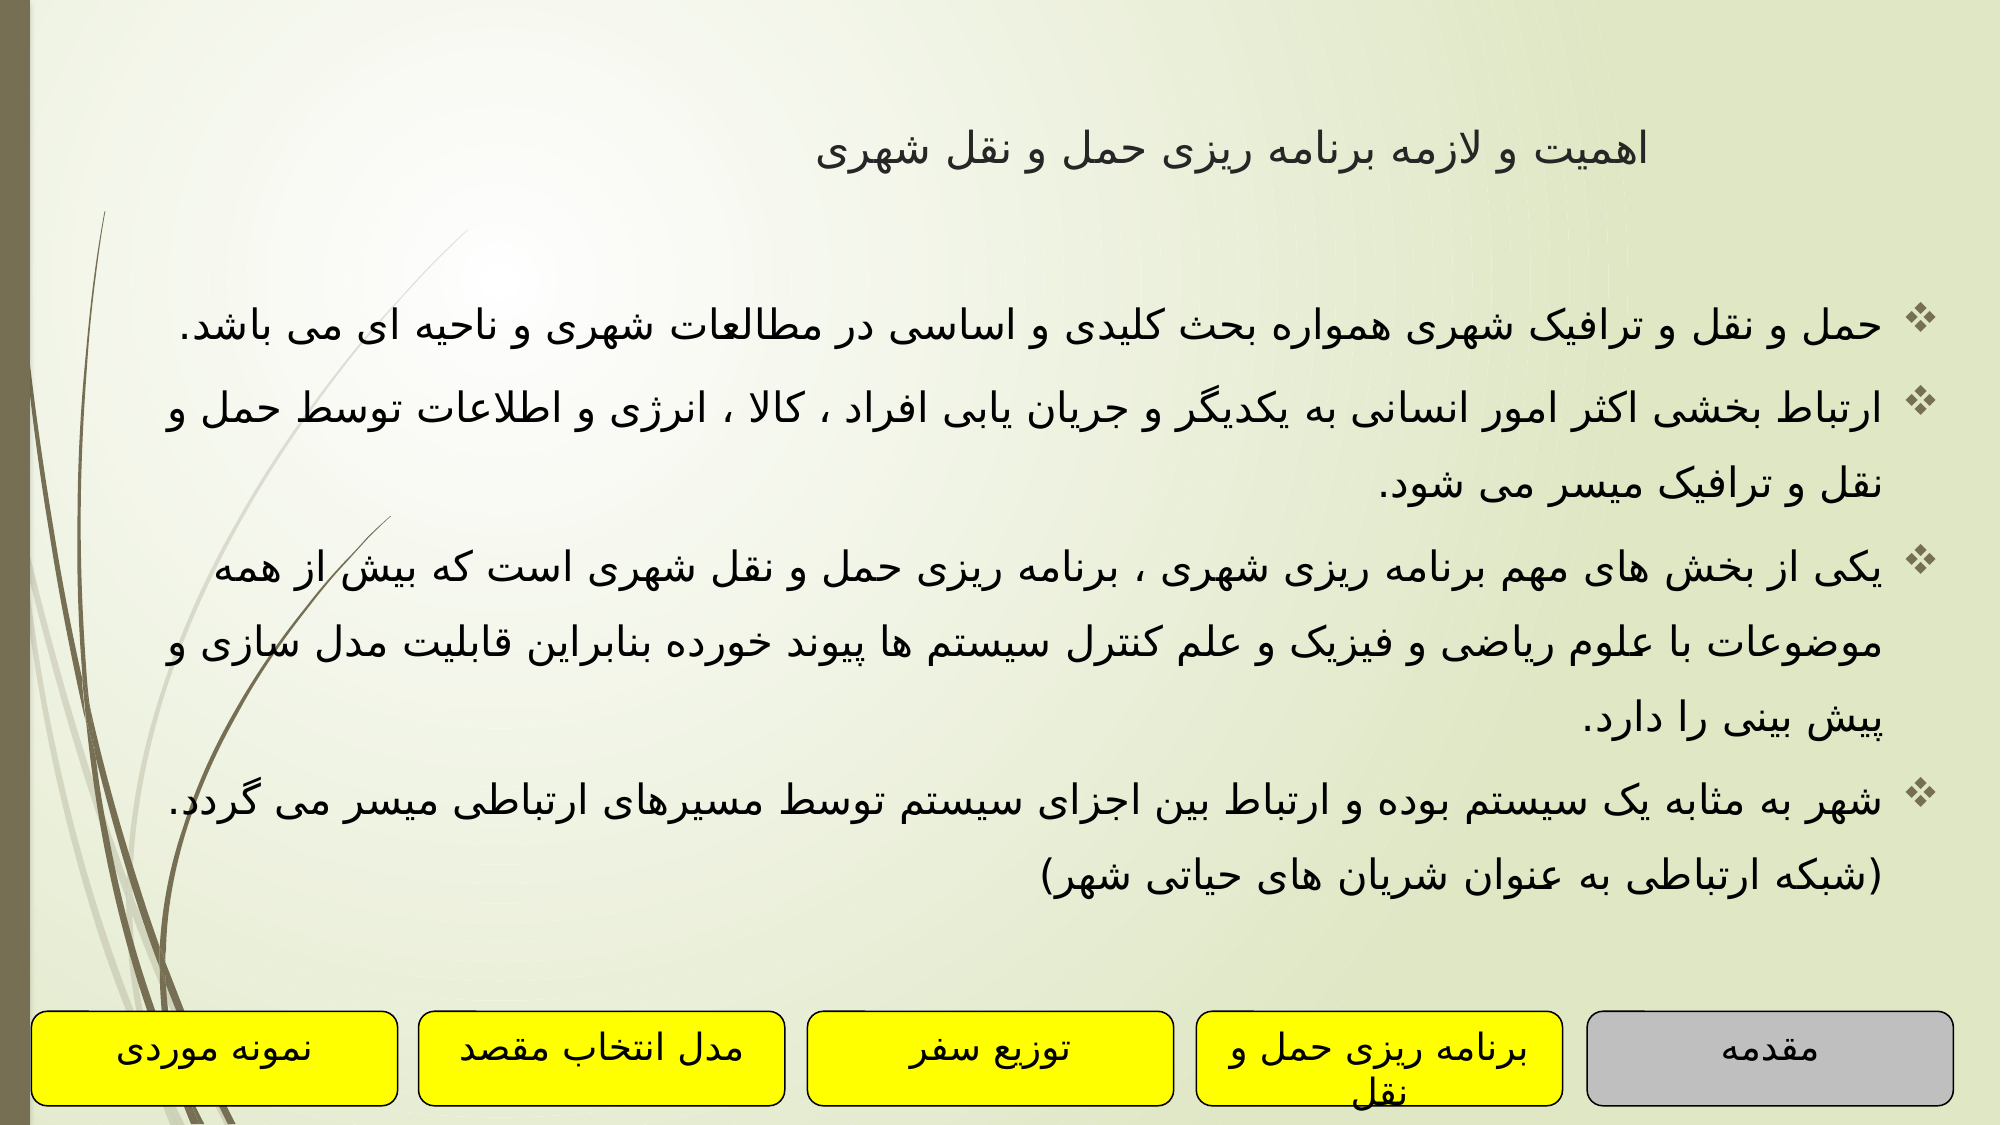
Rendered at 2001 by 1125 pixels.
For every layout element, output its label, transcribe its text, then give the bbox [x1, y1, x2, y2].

text_box نمونه موردی [31, 1011, 398, 1106]
text_box توزیع سفر [807, 1011, 1174, 1106]
title اهمیت و لازمه برنامه ریزی حمل و نقل شهری [0, 90, 1667, 183]
text_box مدل انتخاب مقصد [418, 1011, 785, 1106]
text_box مقدمه [1587, 1011, 1954, 1106]
text_box حمل و نقل و ترافیک شهری همواره بحث کلیدی و اساسی در مطالعات شهری و ناحیه ای می باشد. ارتباط بخشی اکثر امور انسانی به یکدیگر و جریان یابی افراد ، کالا ، انرژی و اطلاعات توسط حمل و نقل و ترافیک میسر می شود. یکی از بخش های مهم برنامه ریزی شهری ، برنامه ریزی حمل و نقل شهری است که بیش از همه موضوعات با علوم ریاضی و فیزیک و علم کنترل سیستم ها پیوند خورده بنابراین قابلیت مدل سازی و پیش بینی را دارد. شهر به مثابه یک سیستم بوده و ارتباط بین اجزای سیستم توسط مسیرهای ارتباطی میسر می گردد.(شبکه ارتباطی به عنوان شریان های حیاتی شهر) [109, 265, 1956, 979]
text_box برنامه ریزی حمل و نقل [1196, 1011, 1563, 1106]
